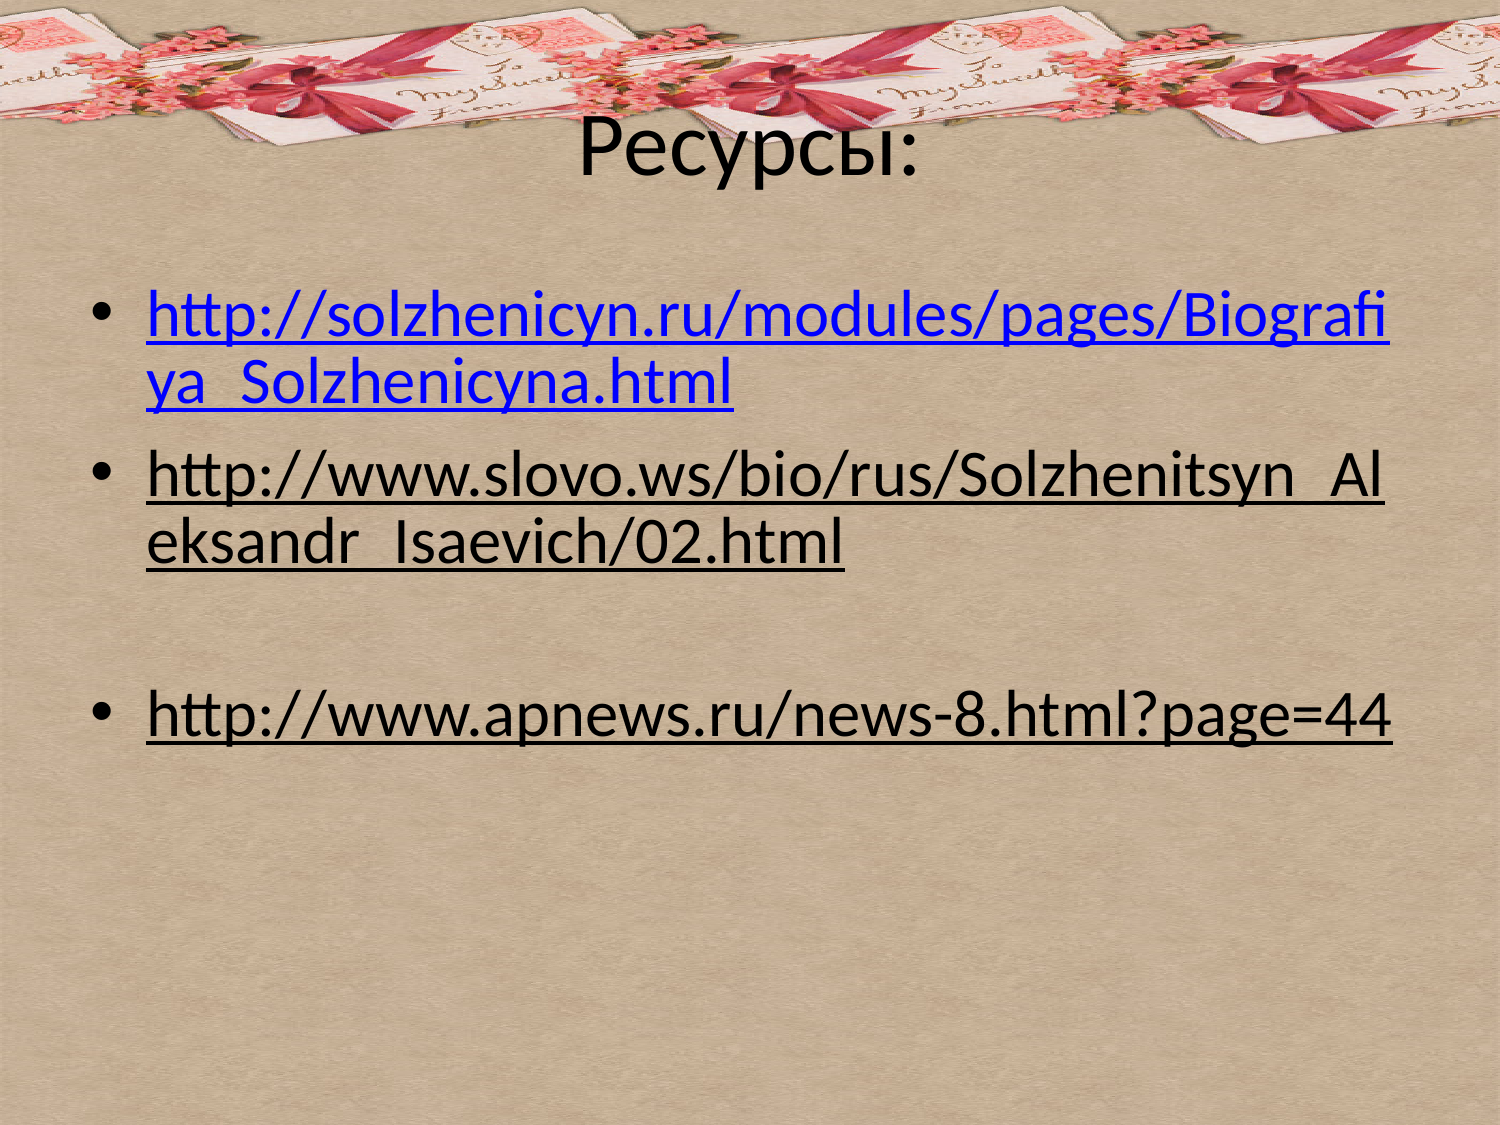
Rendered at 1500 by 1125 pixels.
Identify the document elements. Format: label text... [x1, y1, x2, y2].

picture [0, 0, 1500, 1125]
list http://solzhenicyn.ru/modules/pages/Biografiya_Solzhenicyna.html http://www.slovo.ws/bio/rus/Solzhenitsyn_Aleksandr_Isaevich/02.html http://www.apnews.ru/news-8.html?page=44 [74, 262, 1426, 1006]
title Ресурсы: [74, 44, 1426, 233]
